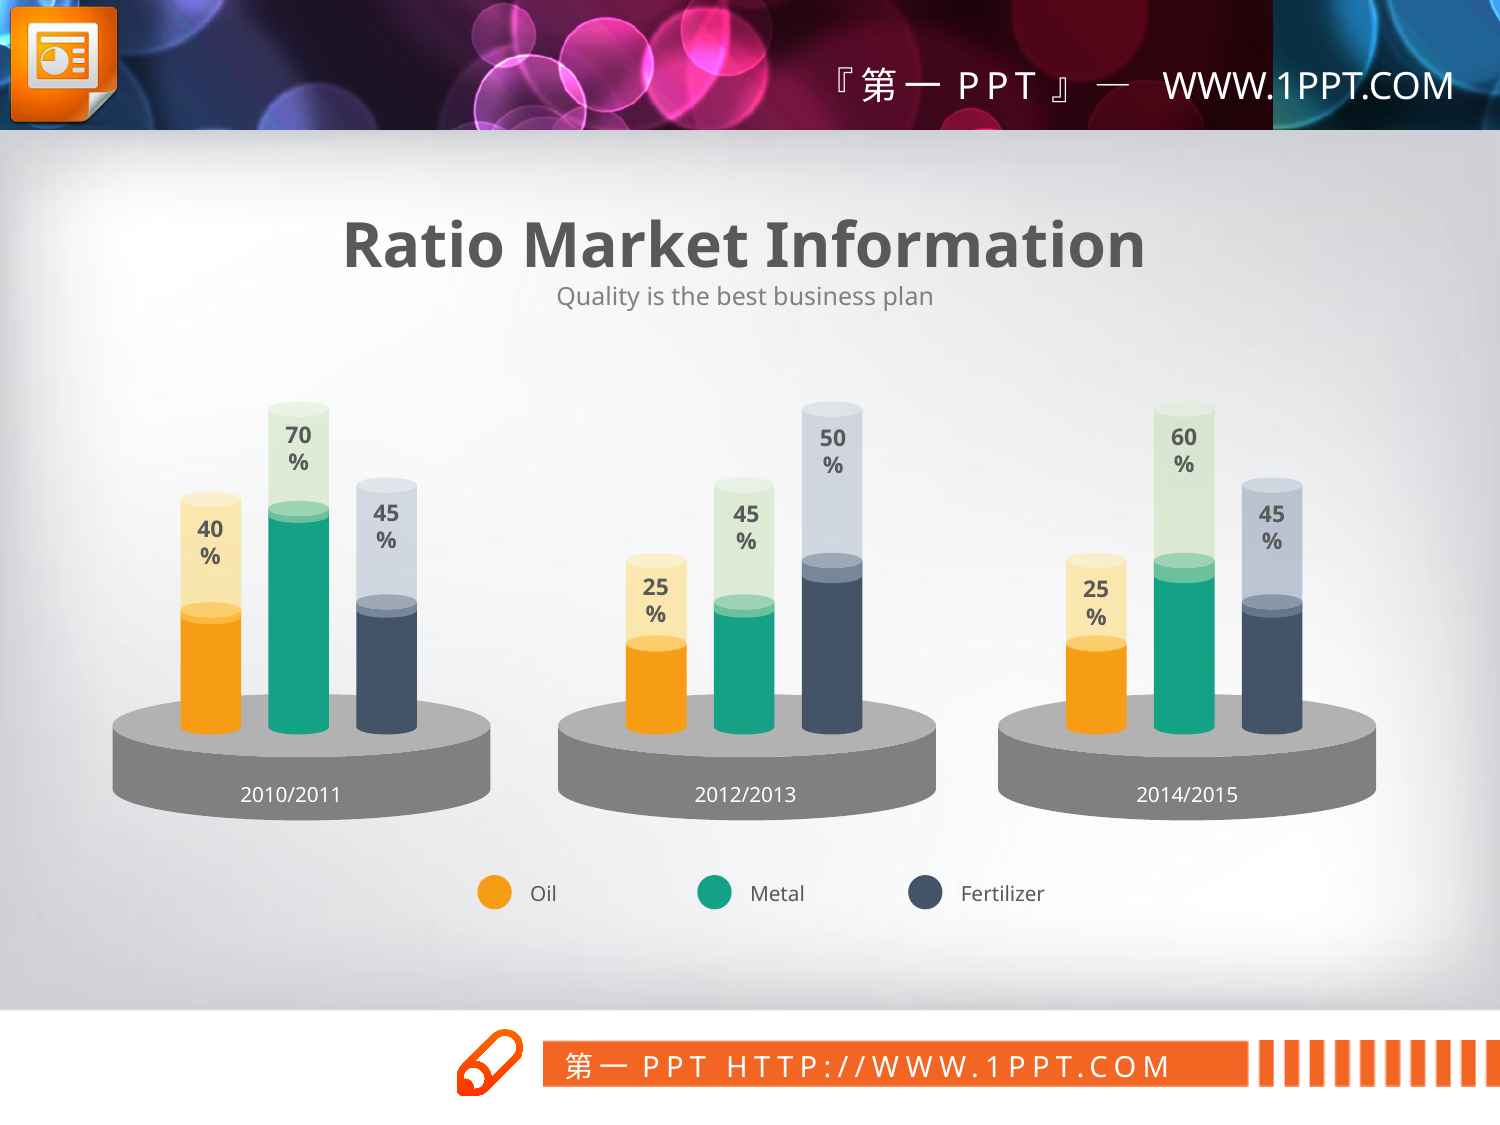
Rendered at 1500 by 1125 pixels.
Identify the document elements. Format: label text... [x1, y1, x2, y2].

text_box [1074, 415, 1294, 609]
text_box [997, 693, 1377, 821]
text_box Ratio Market Information [149, 199, 1340, 297]
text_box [188, 413, 409, 548]
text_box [625, 401, 863, 735]
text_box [634, 416, 855, 606]
picture [0, 0, 1500, 1012]
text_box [180, 401, 418, 735]
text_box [1065, 401, 1303, 735]
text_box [557, 693, 937, 821]
text_box Quality is the best business plan [269, 272, 1222, 319]
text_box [477, 874, 1167, 910]
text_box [112, 693, 491, 821]
picture [543, 1040, 1500, 1087]
